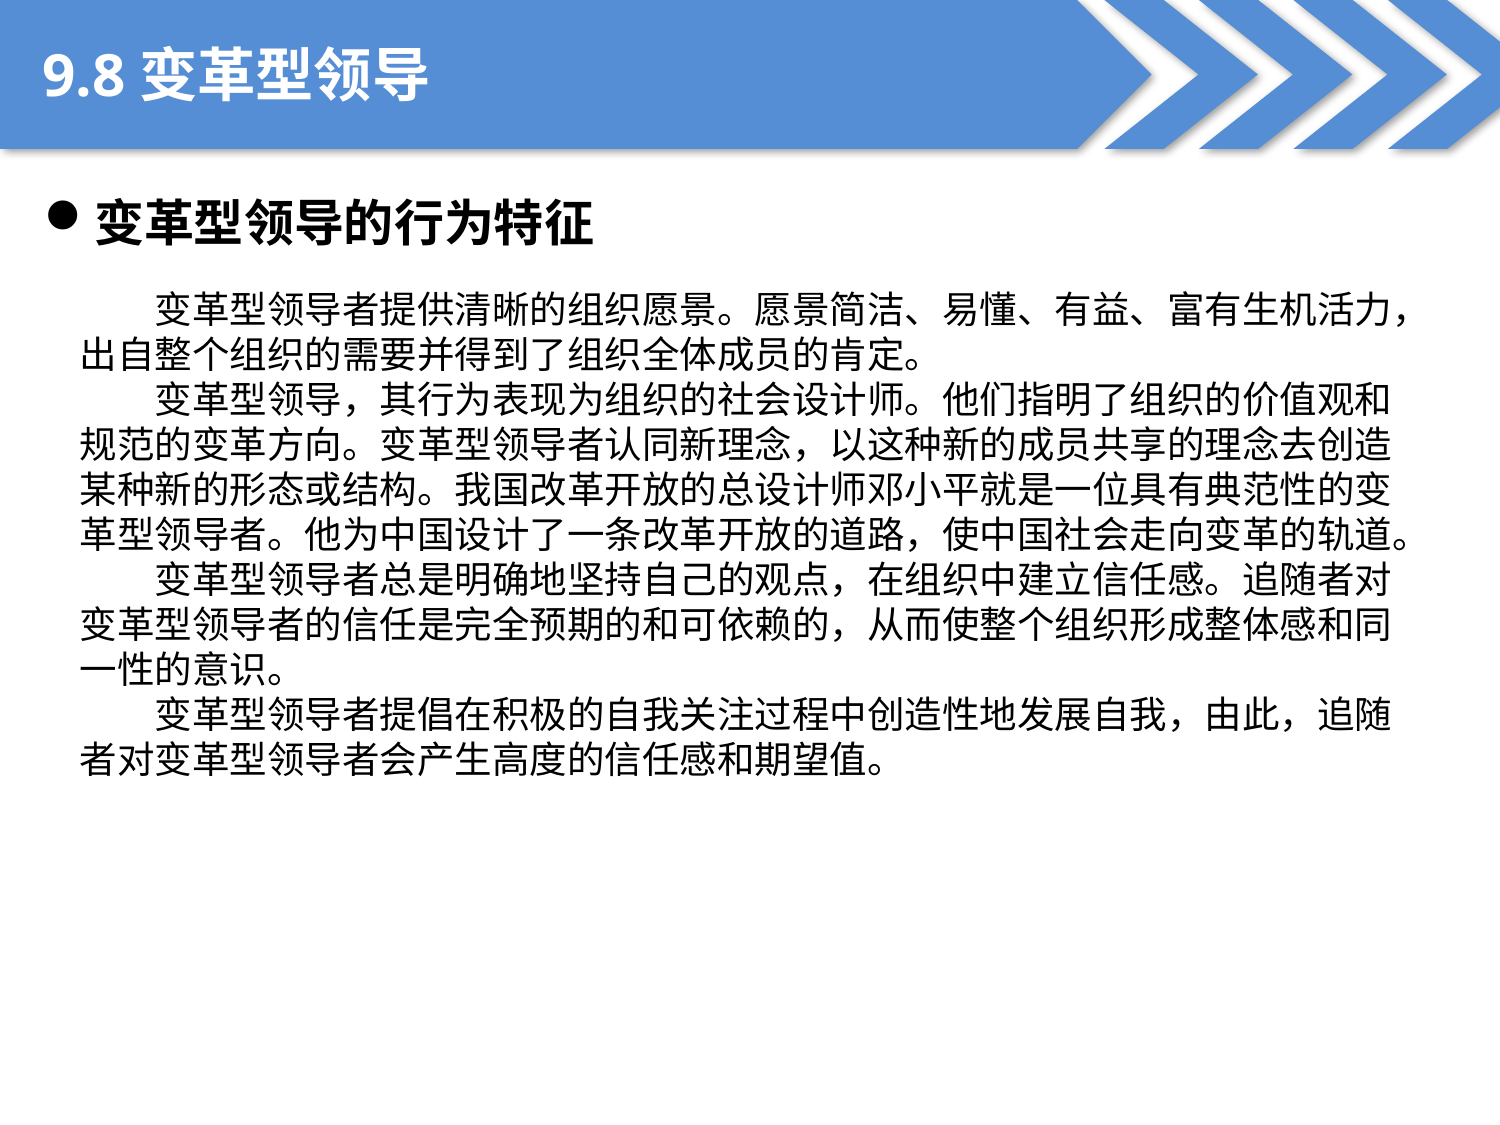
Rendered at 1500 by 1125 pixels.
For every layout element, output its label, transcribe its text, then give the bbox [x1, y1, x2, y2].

text_box 变革型领导者提供清晰的组织愿景。愿景简洁、易懂、有益、富有生机活力，出自整个组织的需要并得到了组织全体成员的肯定。 变革型领导，其行为表现为组织的社会设计师。他们指明了组织的价值观和规范的变革方向。变革型领导者认同新理念，以这种新的成员共享的理念去创造某种新的形态或结构。我国改革开放的总设计师邓小平就是一位具有典范性的变革型领导者。他为中国设计了一条改革开放的道路，使中国社会走向变革的轨道。 变革型领导者总是明确地坚持自己的观点，在组织中建立信任感。追随者对变革型领导者的信任是完全预期的和可依赖的，从而使整个组织形成整体感和同一性的意识。 变革型领导者提倡在积极的自我关注过程中创造性地发展自我，由此，追随者对变革型领导者会产生高度的信任感和期望值。 [64, 278, 1436, 789]
text_box 变革型领导的行为特征 [29, 184, 880, 260]
text_box 9.8变革型领导 [27, 30, 446, 116]
